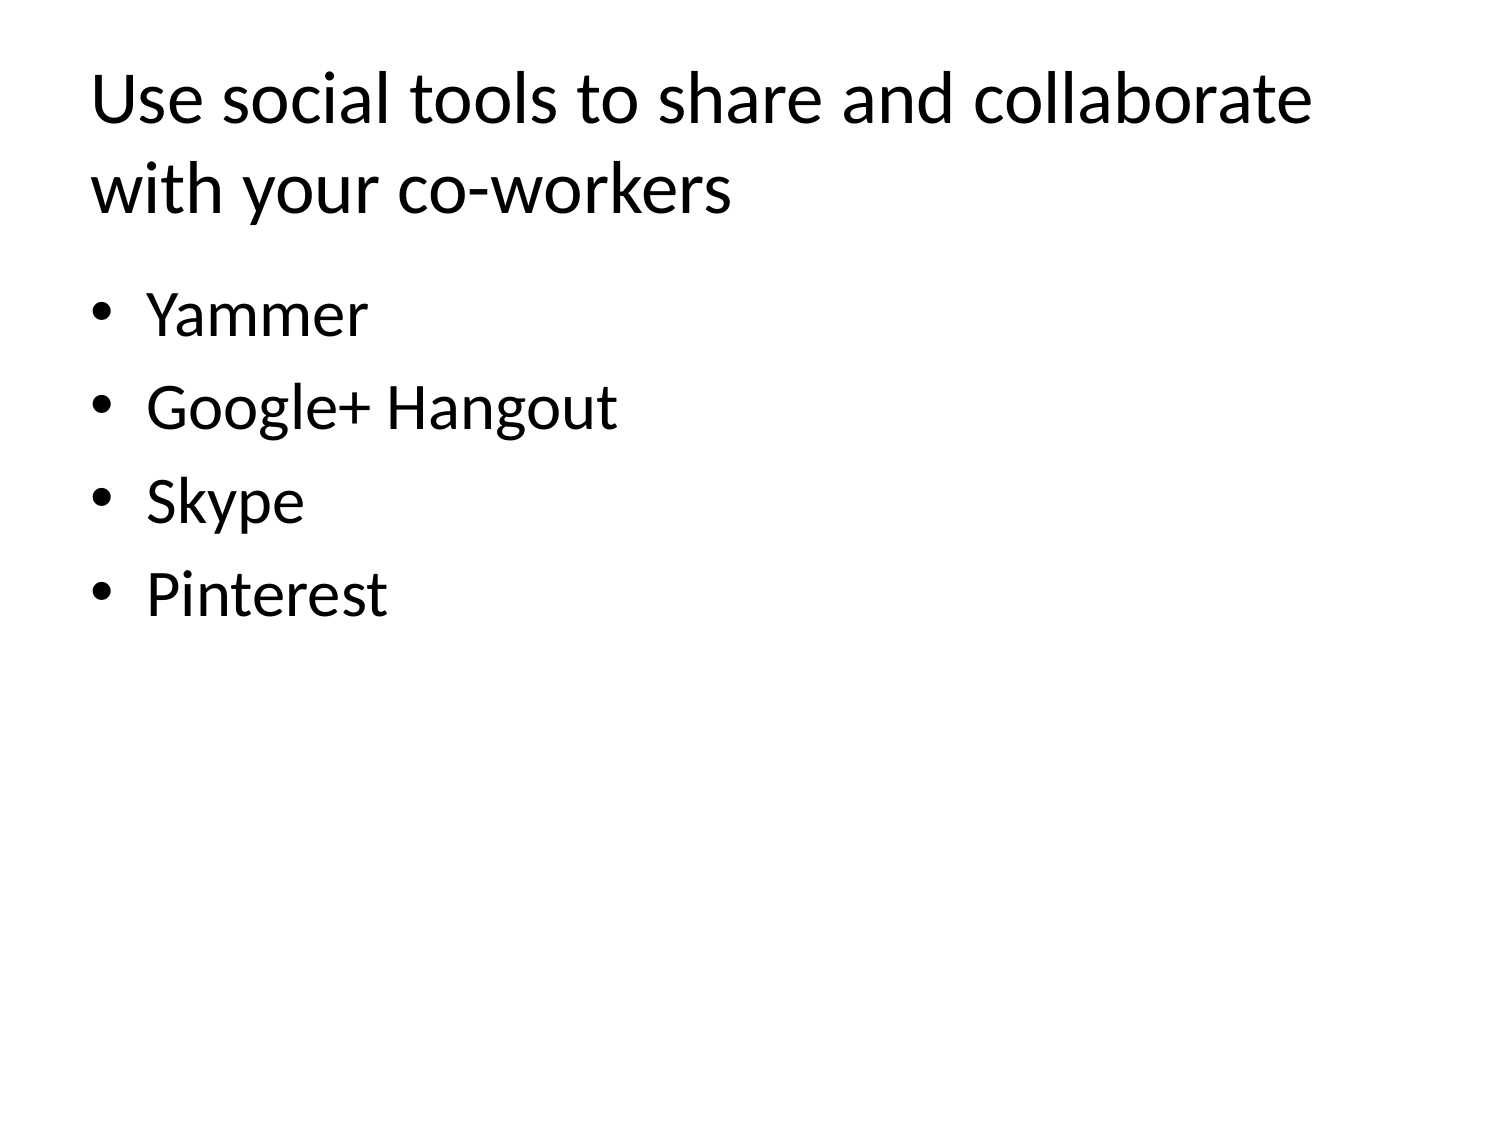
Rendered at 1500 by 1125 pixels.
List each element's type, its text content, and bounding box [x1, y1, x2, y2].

title Use social tools to share and collaborate with your co-workers [75, 45, 1425, 233]
list Yammer Google+ Hangout Skype Pinterest [75, 262, 1425, 1005]
